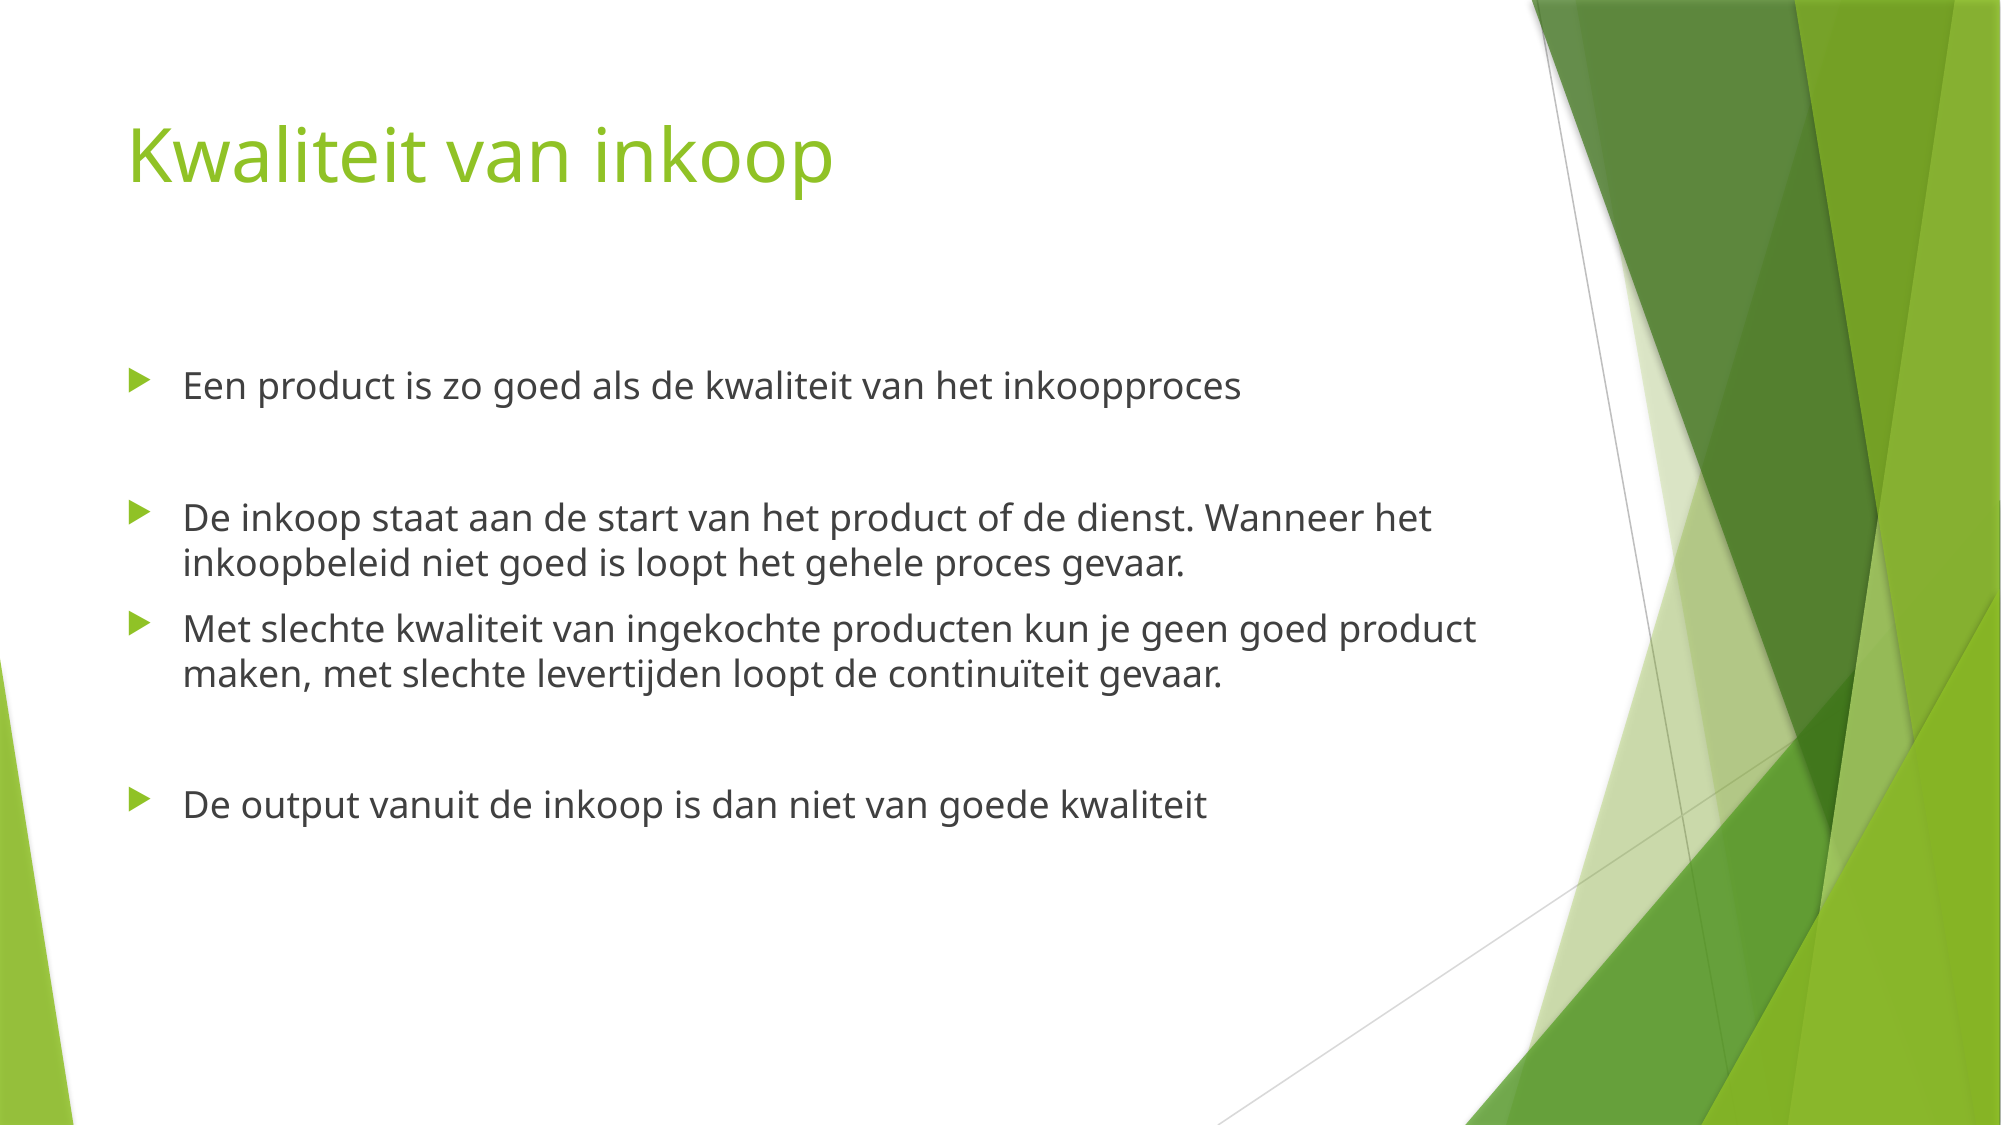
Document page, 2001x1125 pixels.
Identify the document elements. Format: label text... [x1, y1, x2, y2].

title Kwaliteit van inkoop [111, 99, 1522, 317]
list Een product is zo goed als de kwaliteit van het inkoopproces De inkoop staat aan de start van het product of de dienst. Wanneer het inkoopbeleid niet goed is loopt het gehele proces gevaar. Met slechte kwaliteit van ingekochte producten kun je geen goed product maken, met slechte levertijden loopt de continuïteit gevaar. De output vanuit de inkoop is dan niet van goede kwaliteit [111, 354, 1522, 992]
